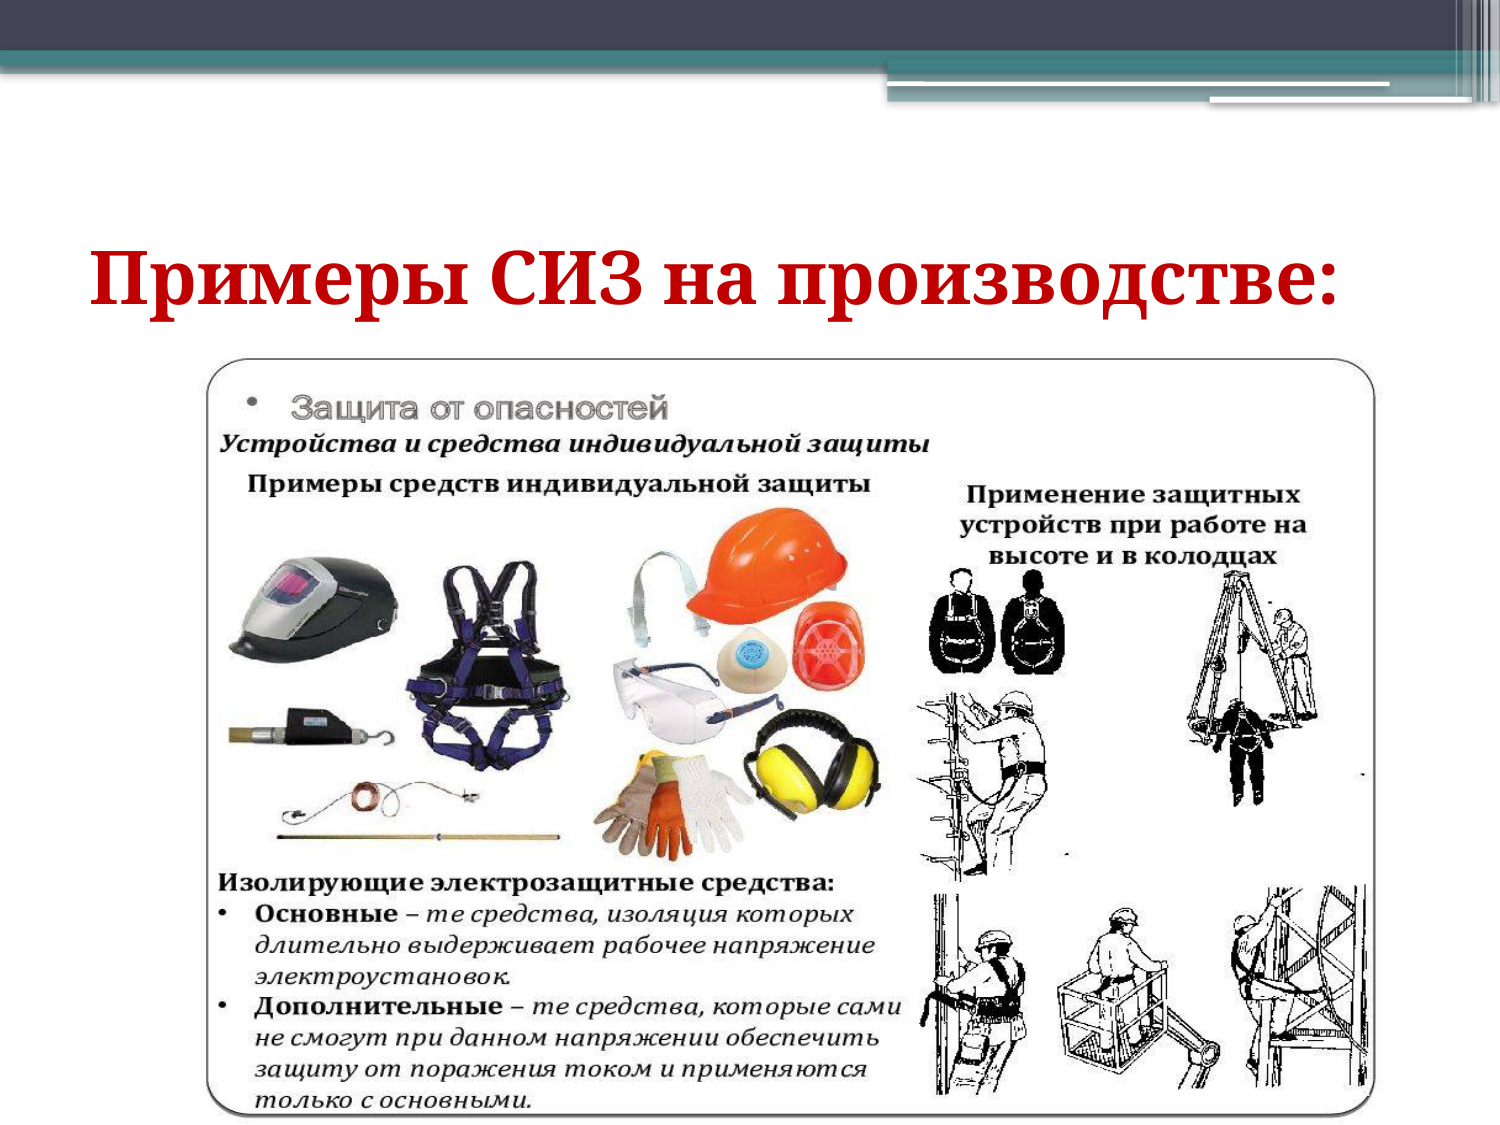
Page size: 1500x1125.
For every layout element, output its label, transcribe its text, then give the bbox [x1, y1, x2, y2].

title Примеры СИЗ на производстве: [75, 187, 1425, 363]
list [198, 351, 1383, 1125]
